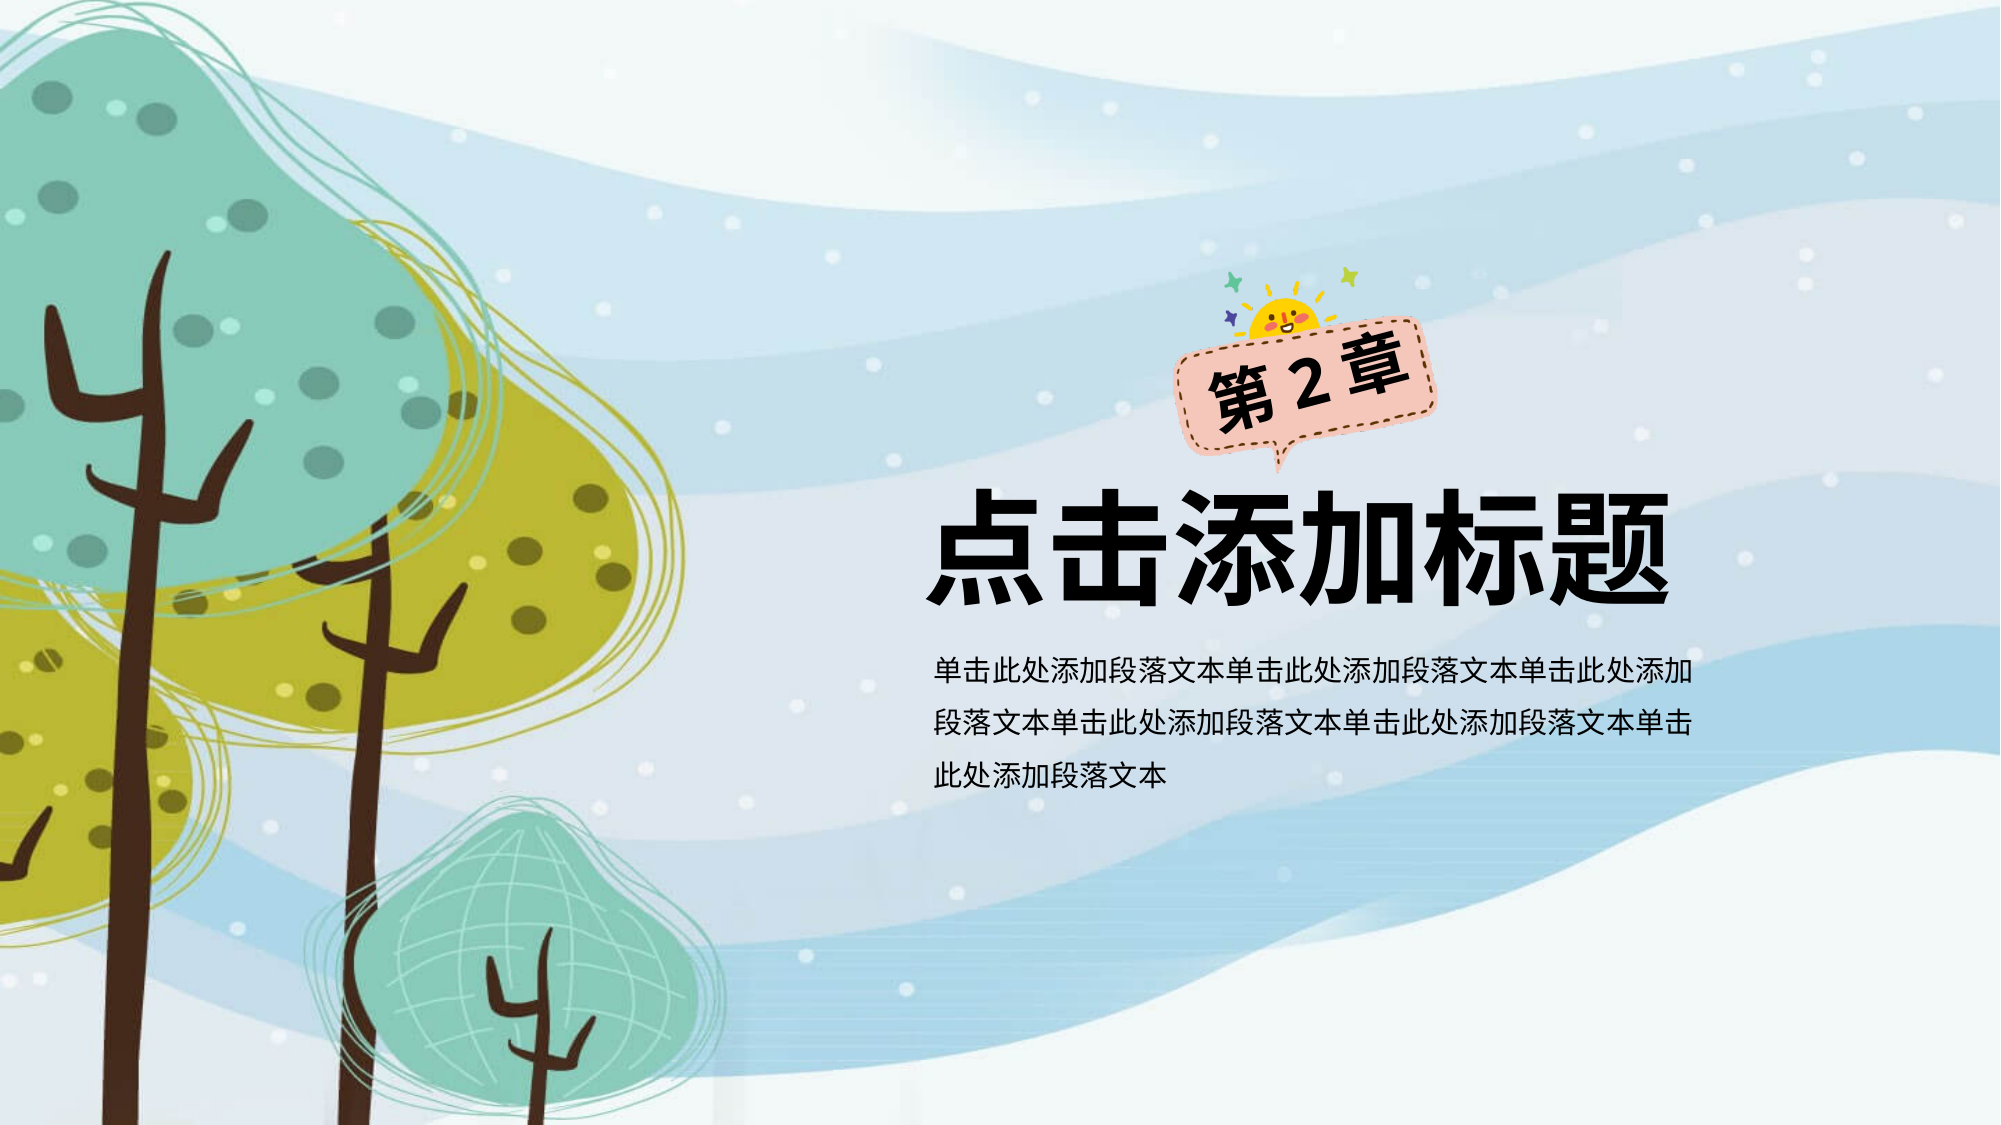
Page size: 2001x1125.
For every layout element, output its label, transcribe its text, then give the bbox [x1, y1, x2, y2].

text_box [1134, 228, 1482, 547]
text_box 单击此处添加段落文本单击此处添加段落文本单击此处添加段落文本单击此处添加段落文本单击此处添加段落文本单击此处添加段落文本 [918, 627, 1717, 800]
text_box 点击添加标题 [907, 463, 1709, 629]
picture [0, 0, 2000, 1125]
